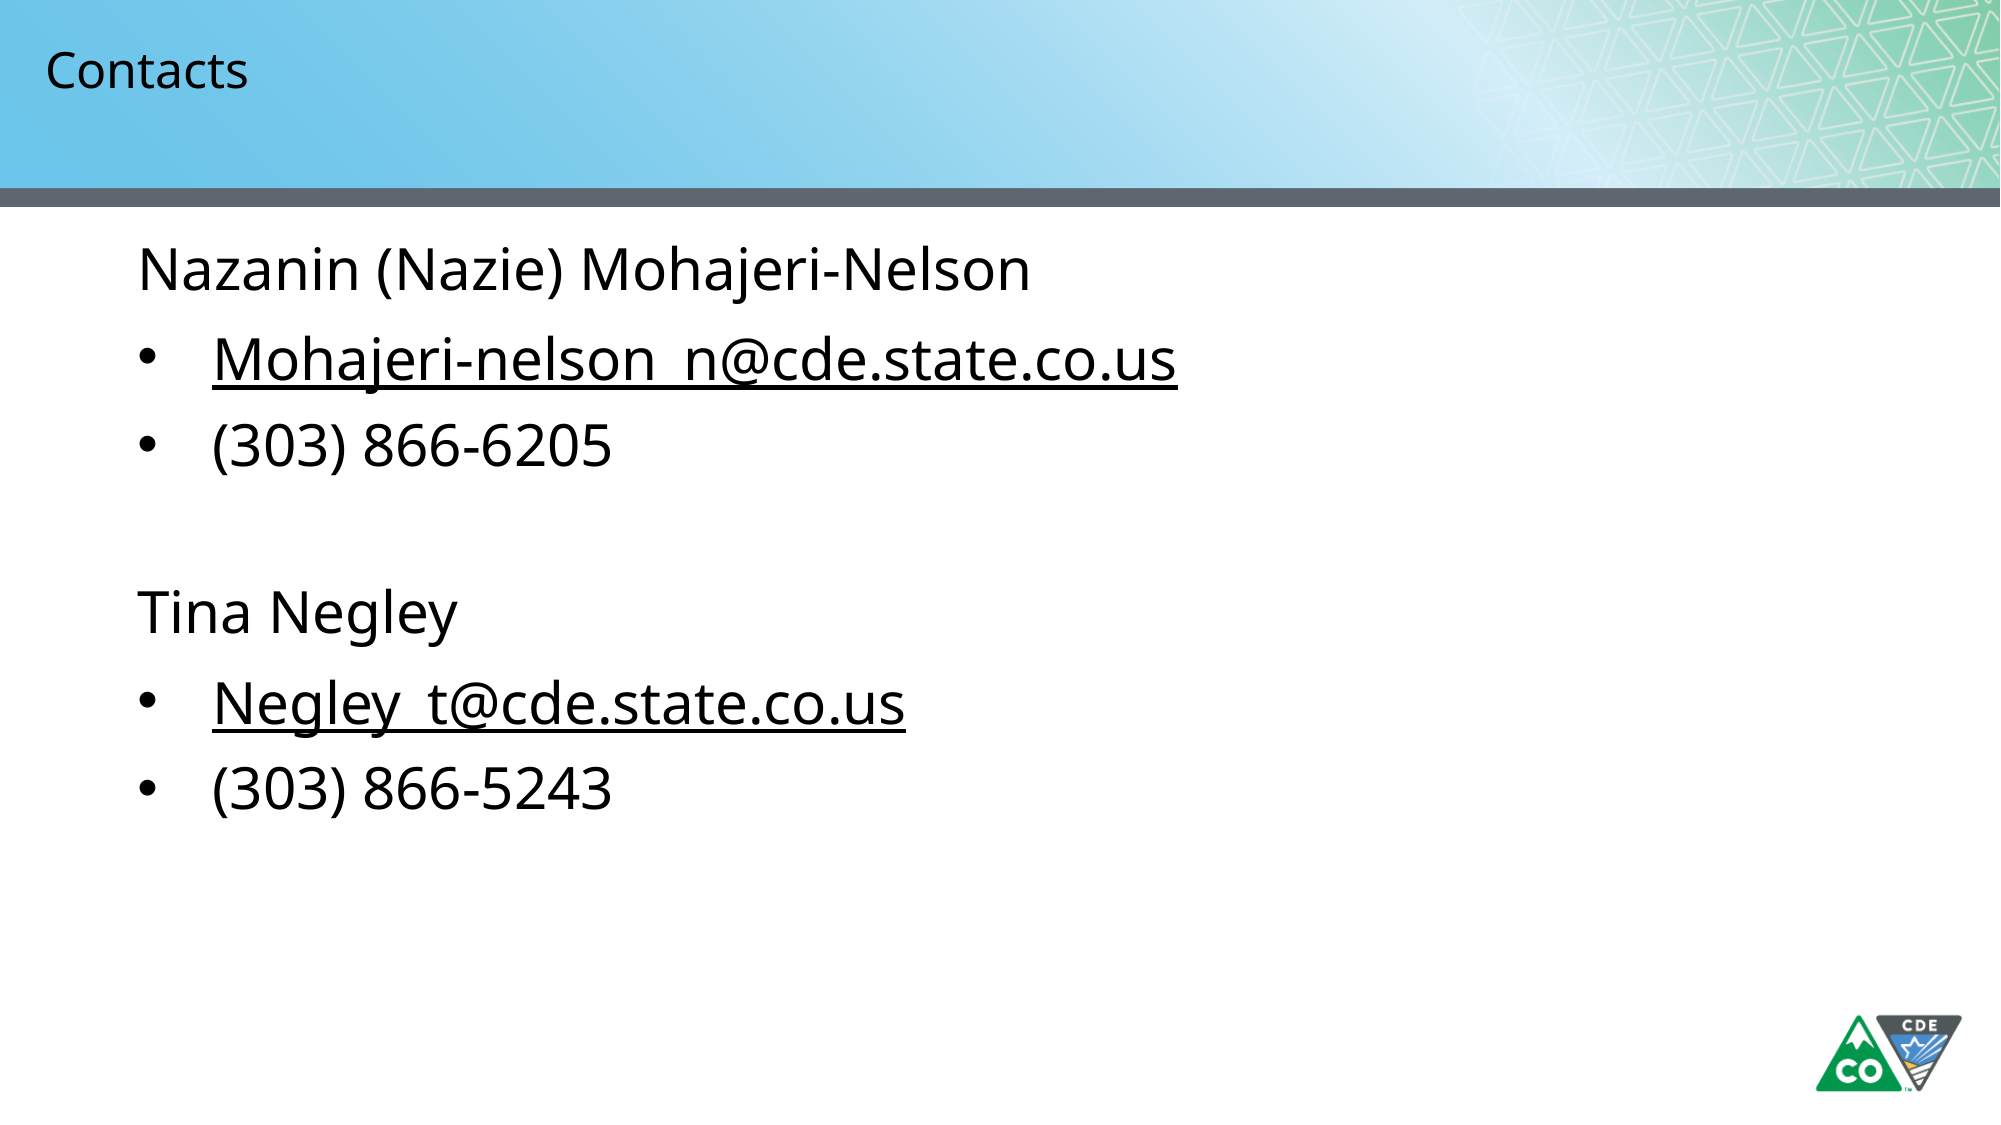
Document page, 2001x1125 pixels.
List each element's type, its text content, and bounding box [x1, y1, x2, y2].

title Contacts [45, 45, 1000, 162]
picture [1803, 1006, 1972, 1099]
list Nazanin (Nazie) Mohajeri-Nelson Mohajeri-nelson_n@cde.state.co.us (303) 866-6205 Tina Negley Negley_t@cde.state.co.us (303) 866-5243 [137, 239, 1863, 954]
picture [0, 0, 2000, 207]
